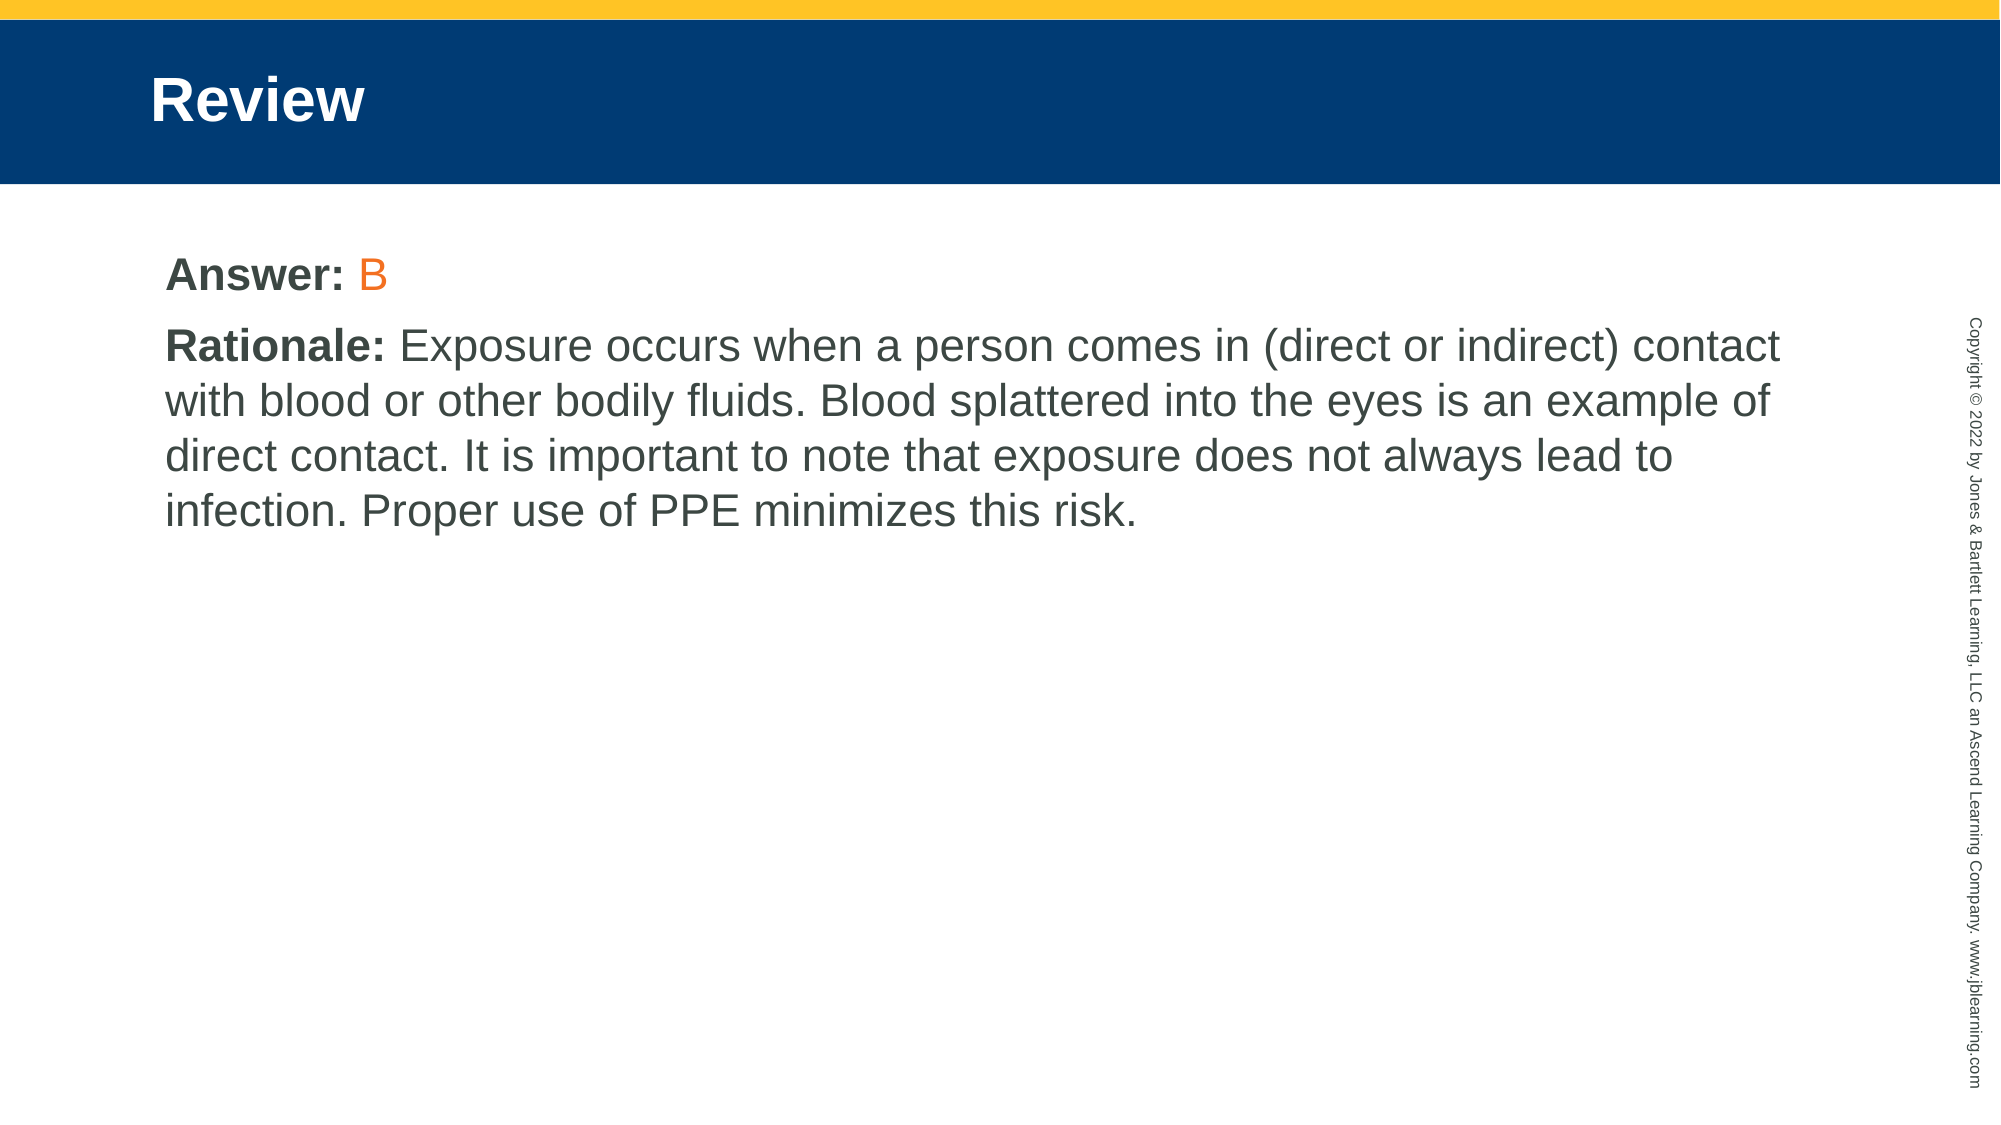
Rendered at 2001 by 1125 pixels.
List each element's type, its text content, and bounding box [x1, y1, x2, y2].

title Review [0, 19, 2000, 185]
list Answer: B Rationale: Exposure occurs when a person comes in (direct or indirect) contact with blood or other bodily fluids. Blood splattered into the eyes is an example of direct contact. It is important to note that exposure does not always lead to infection. Proper use of PPE minimizes this risk. [150, 237, 1850, 1025]
